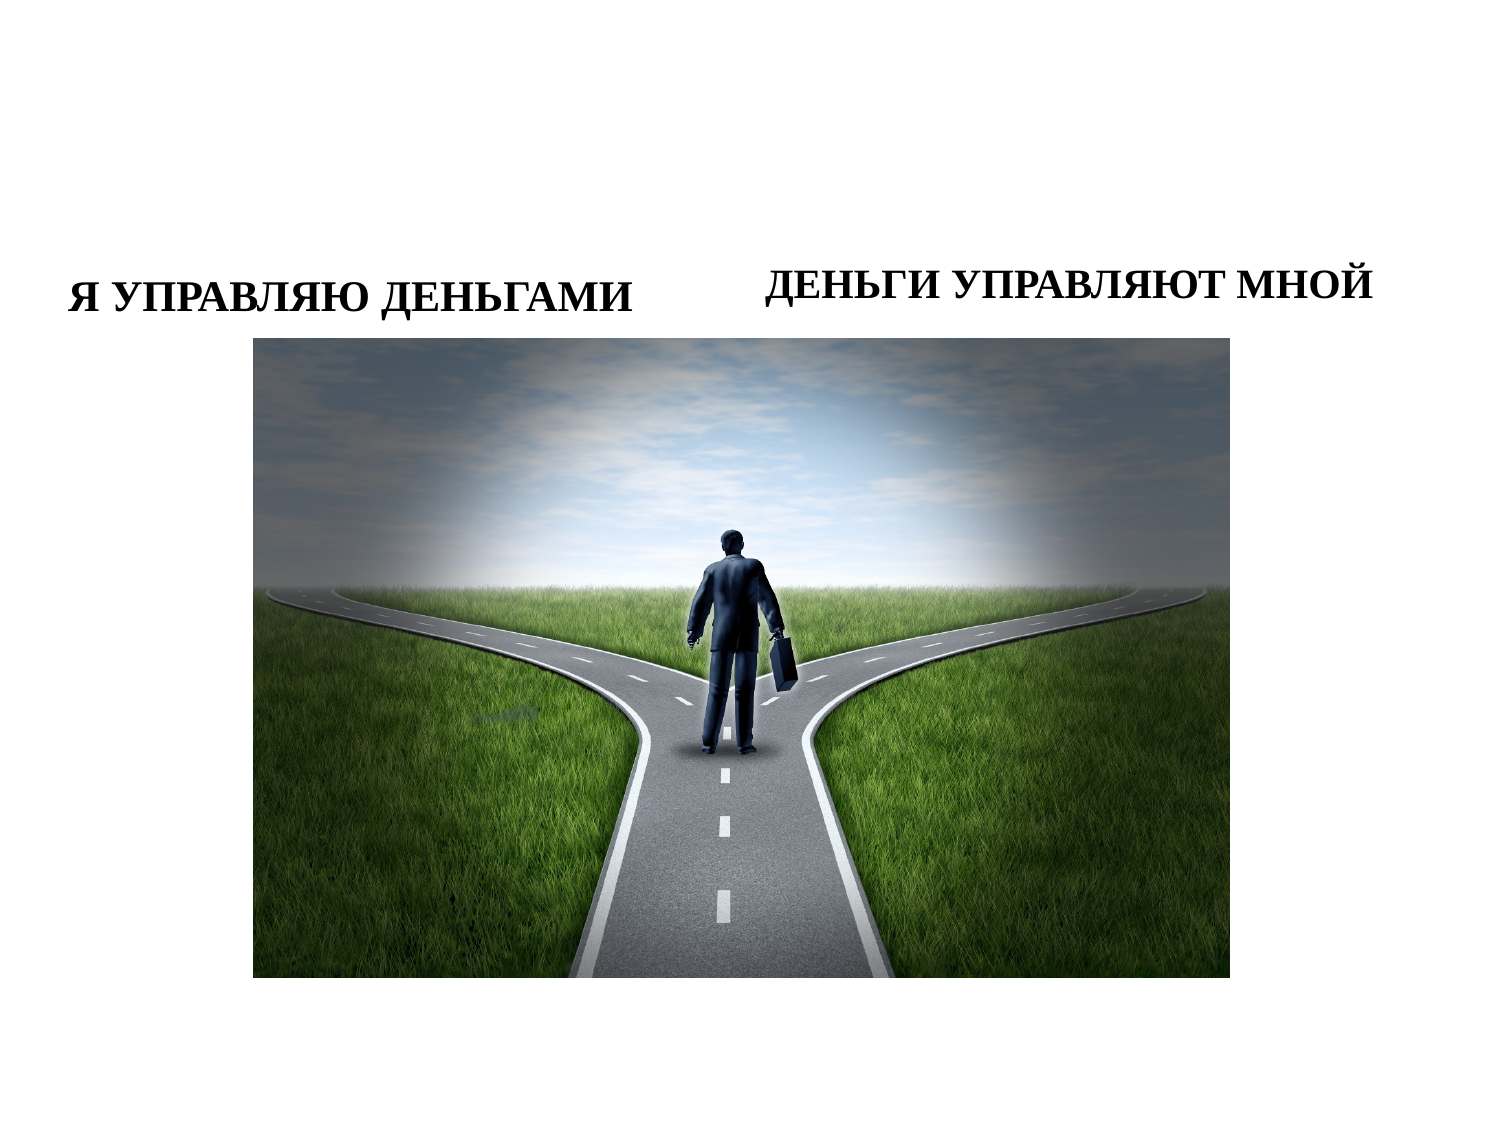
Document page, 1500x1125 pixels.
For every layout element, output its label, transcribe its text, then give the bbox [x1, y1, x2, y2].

picture [253, 338, 1230, 978]
title ДЕНЬГИ УПРАВЛЯЮТ МНОЙ [749, 206, 1500, 364]
list Я УПРАВЛЯЮ ДЕНЬГАМИ [53, 266, 668, 364]
